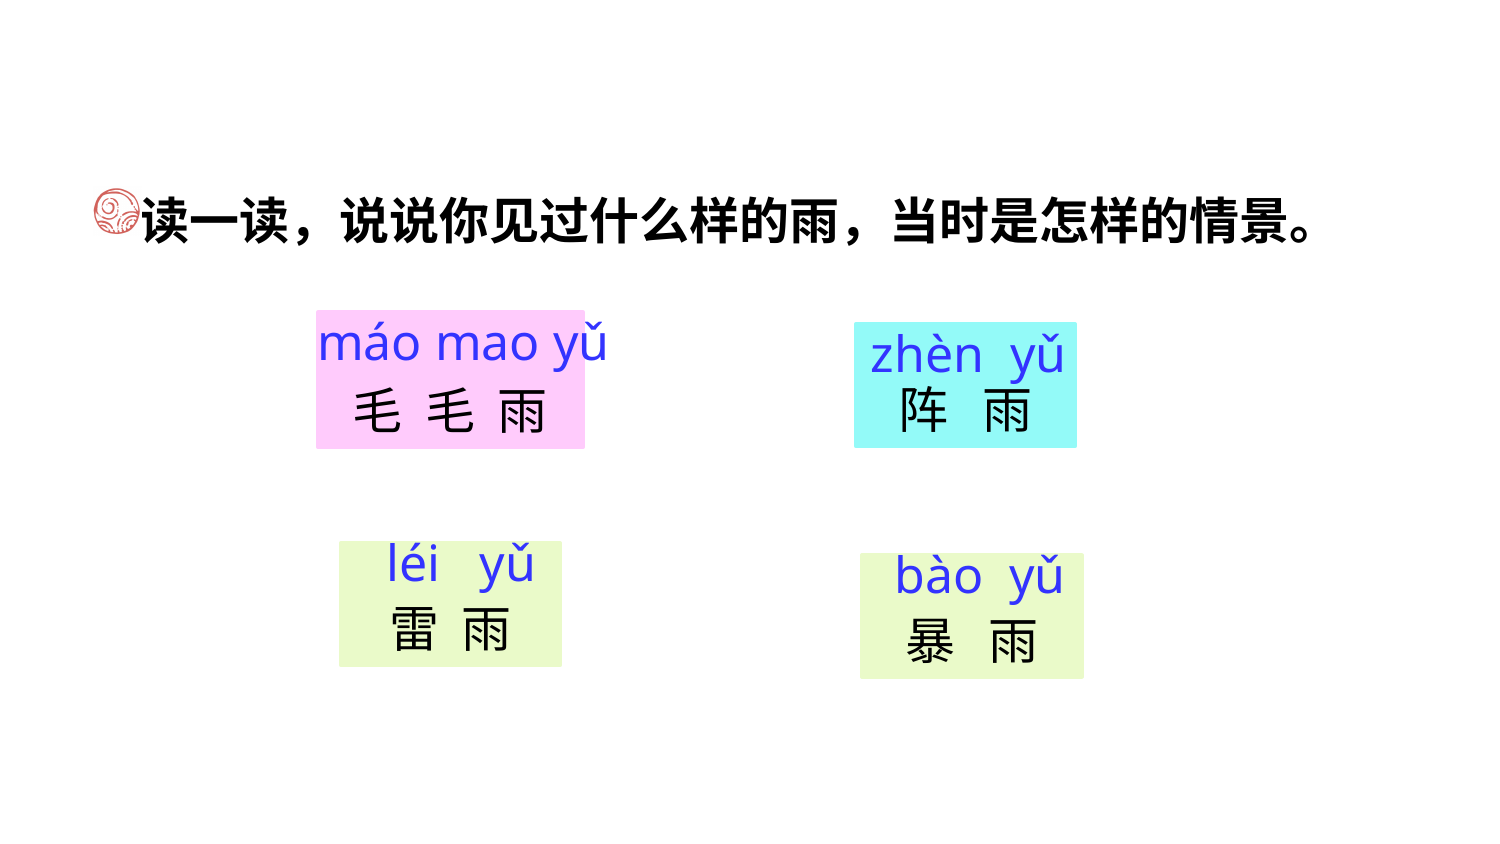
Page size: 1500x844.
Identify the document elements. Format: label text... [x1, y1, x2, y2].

text_box 雷 雨 [339, 541, 562, 667]
text_box 暴 雨 [860, 553, 1084, 679]
text_box máo mao yǔ [302, 303, 632, 378]
text_box 毛 毛 雨 [316, 378, 585, 449]
text_box bào yǔ [879, 535, 1140, 611]
picture [93, 186, 142, 236]
text_box léi yǔ [371, 524, 632, 599]
text_box zhèn yǔ [855, 314, 1116, 390]
text_box 读一读，说说你见过什么样的雨，当时是怎样的情景。 [93, 165, 1494, 256]
text_box 阵 雨 [854, 322, 1077, 448]
